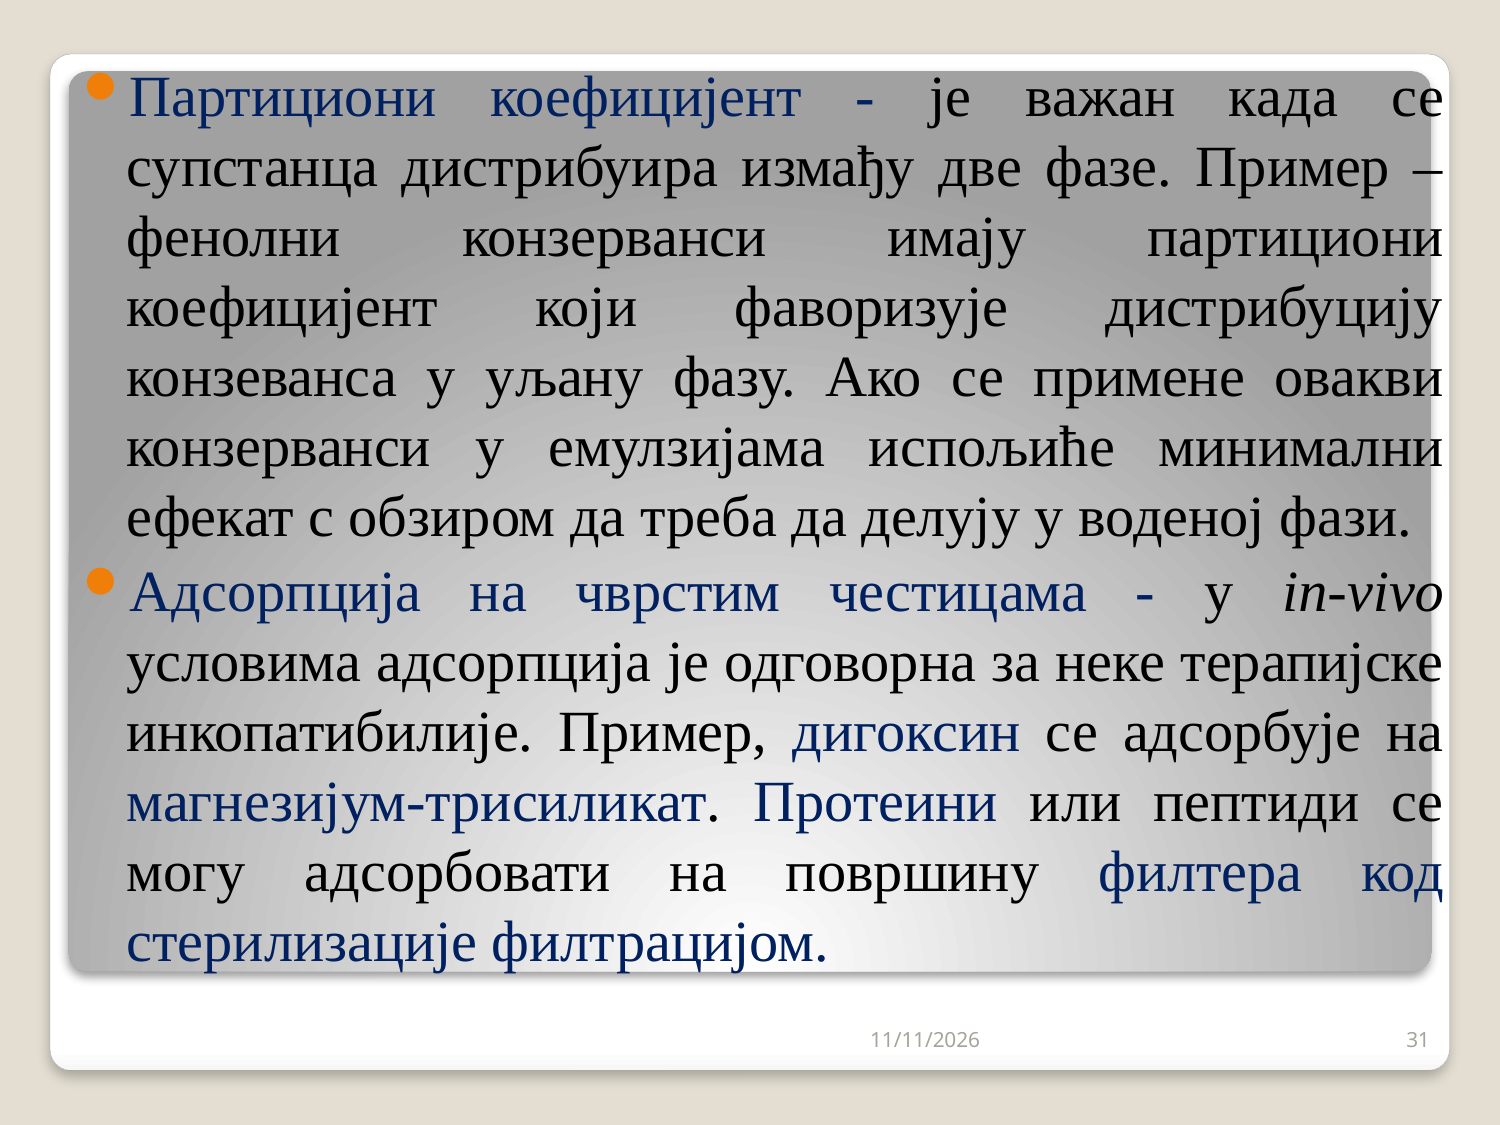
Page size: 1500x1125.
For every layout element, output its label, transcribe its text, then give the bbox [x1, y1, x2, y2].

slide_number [619, 1002, 995, 1063]
slide_number 31 [1369, 1002, 1445, 1063]
list Партициони коефицијент - је важан када се супстанца дистрибуира измађу две фазе. Пример – фенолни конзерванси имају партициони коефицијент који фаворизује дистрибуцију конзеванса у уљану фазу. Ако се примене овакви конзерванси у емулзијама испољиће минимални ефекат с обзиром да треба да делују у воденој фази. Адсорпција на чврстим честицама - у in-vivo условима адсорпција је одговорна за неке терапијске инкопатибилије. Пример, дигоксин се адсорбује на магнезијум-трисиликат. Протеини или пептиди се могу адсорбовати на површину филтера код стерилизације филтрацијом. [53, 42, 1459, 1083]
